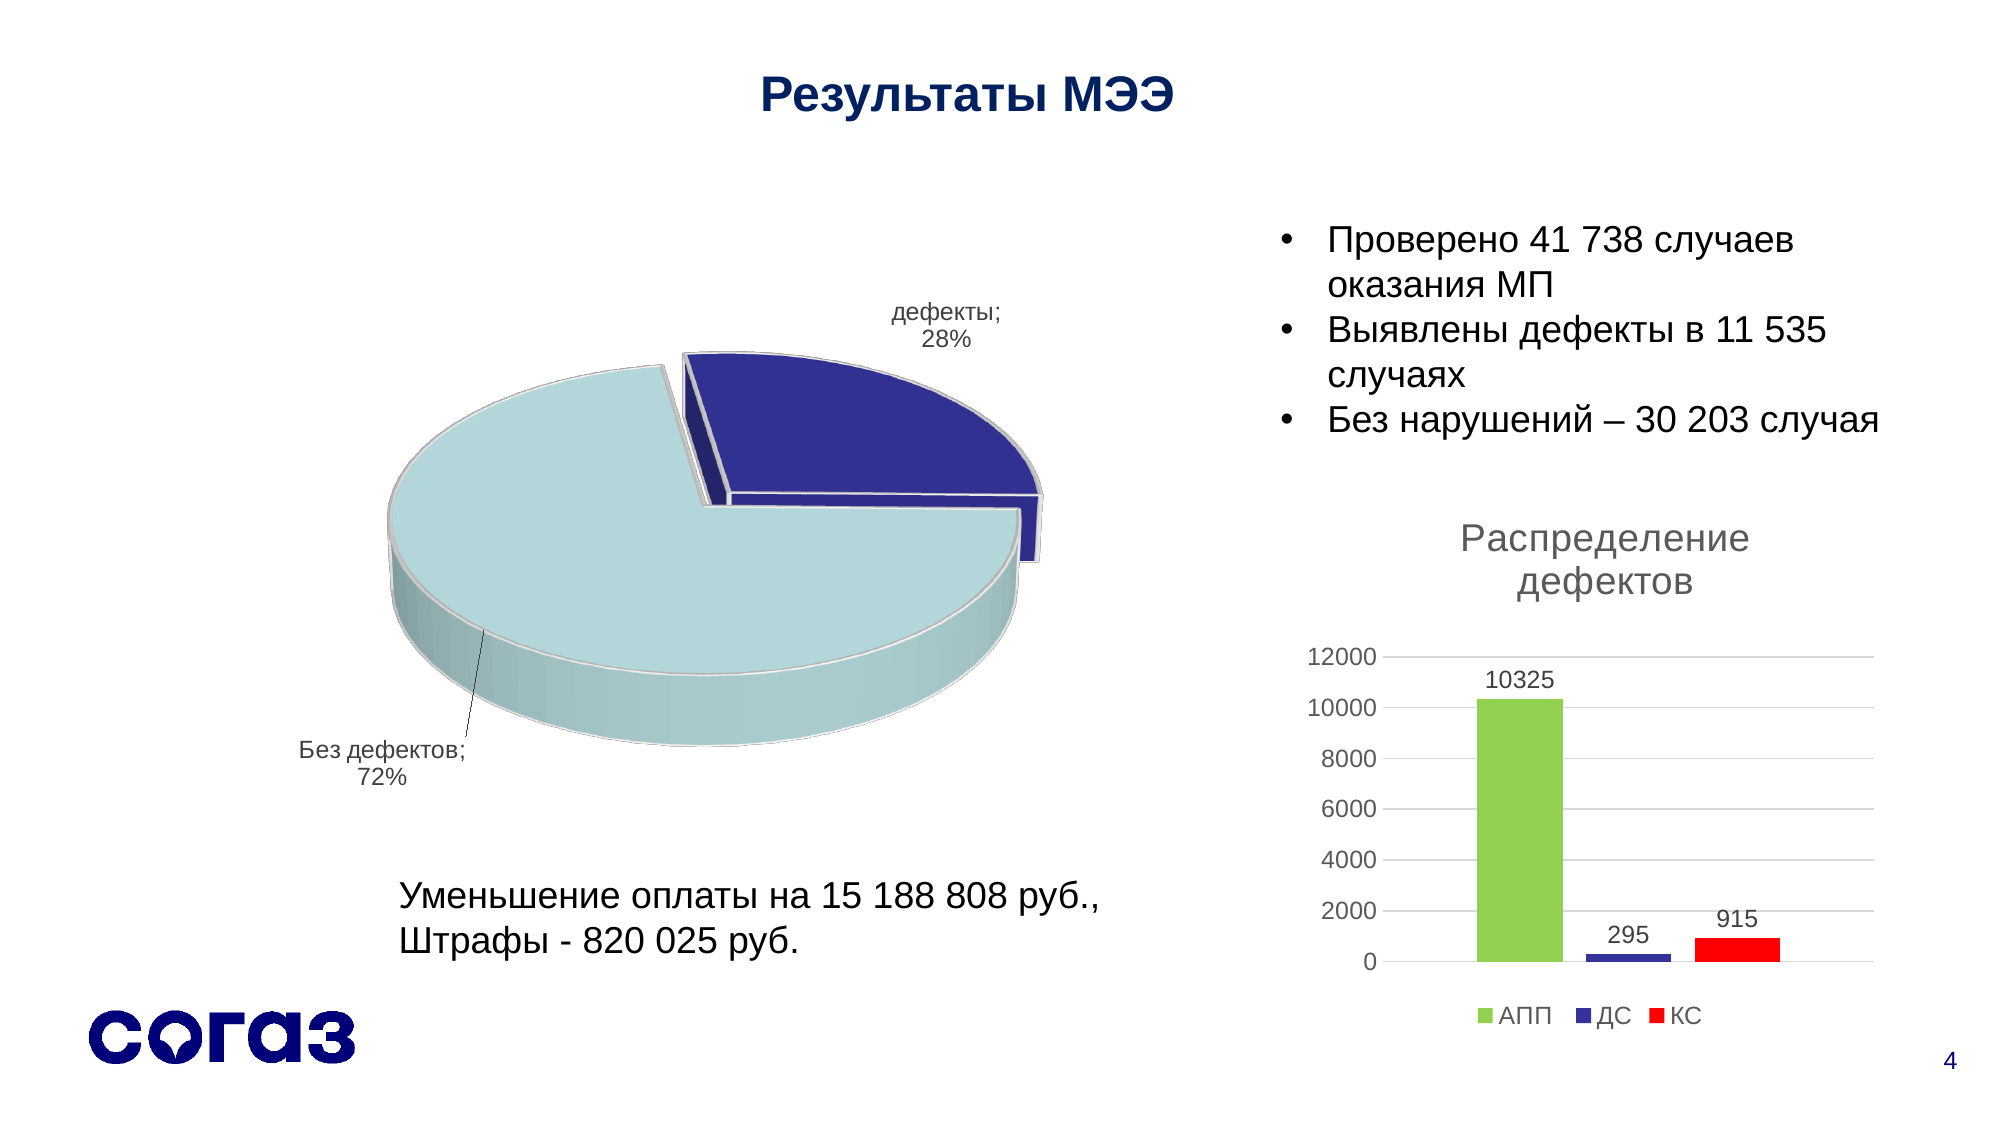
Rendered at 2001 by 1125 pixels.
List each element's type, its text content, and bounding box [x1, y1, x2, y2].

text_box Результаты МЭЭ [291, 51, 1644, 122]
chart [1297, 505, 1885, 1034]
text_box Уменьшение оплаты на 15 188 808 руб., Штрафы - 820 025 руб. [383, 928, 1116, 969]
text_box Проверено 41 738 случаев оказания МП Выявлены дефекты в 11 535 случаях Без нарушений – 30 203 случая [1265, 208, 1909, 448]
chart [145, 209, 1205, 915]
picture [76, 982, 367, 1092]
